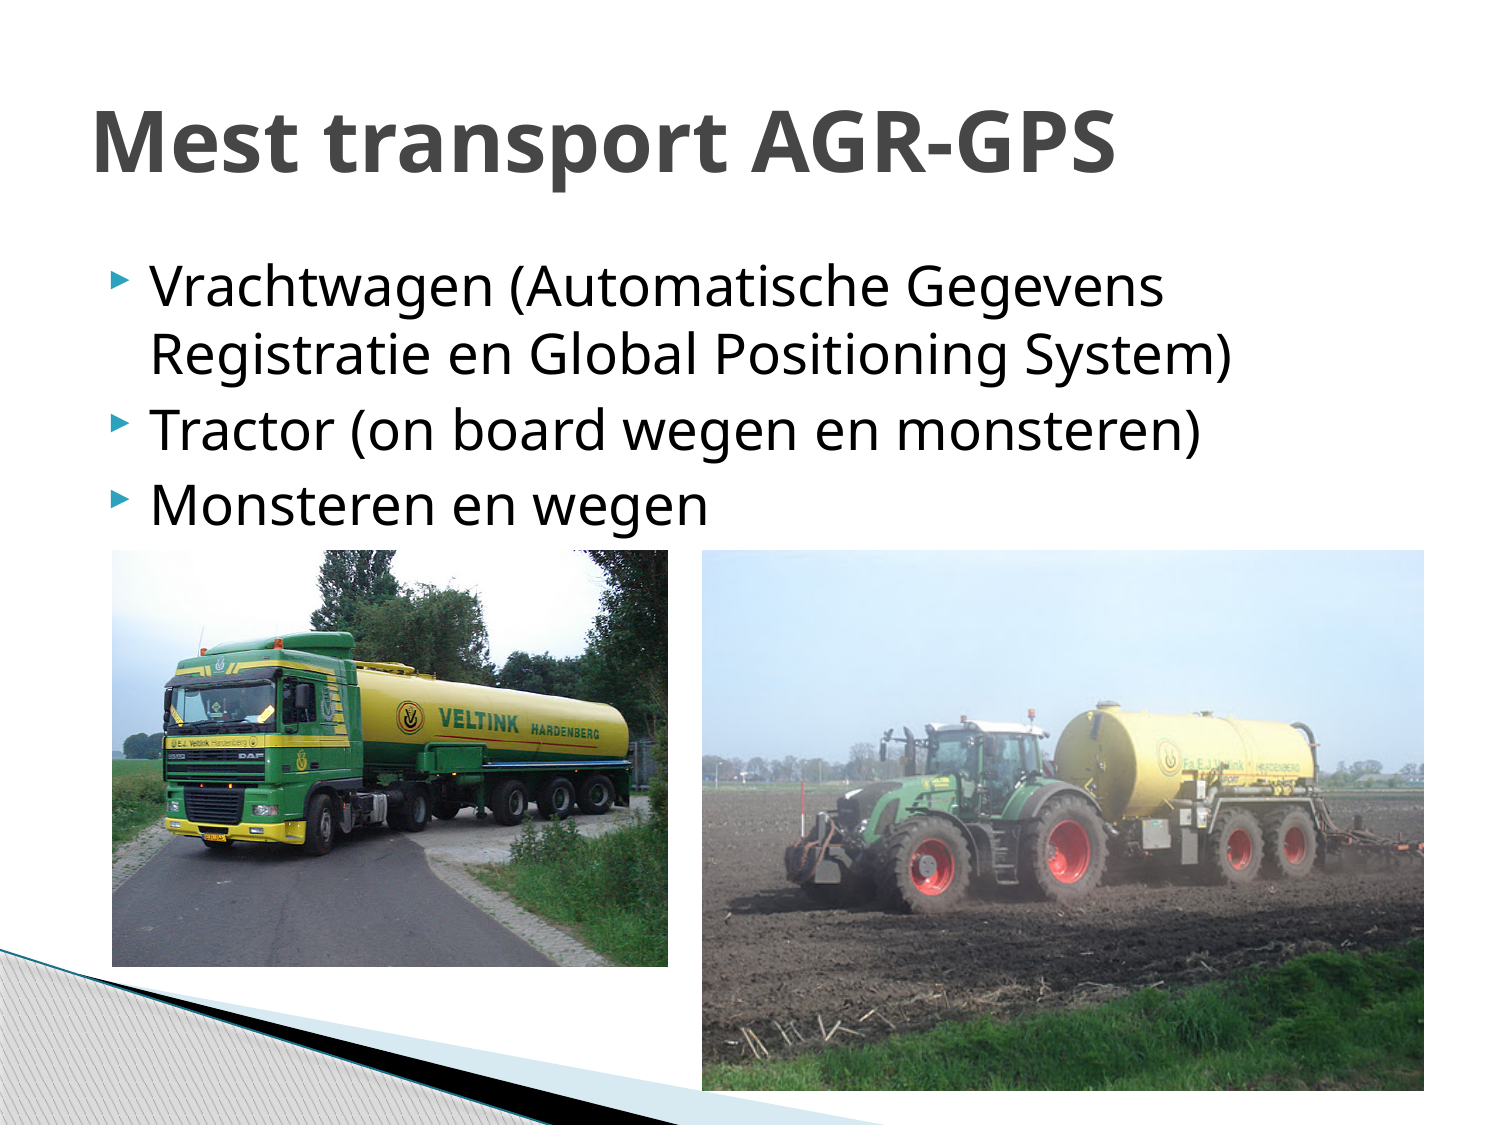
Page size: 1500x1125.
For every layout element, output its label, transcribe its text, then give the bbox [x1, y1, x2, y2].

title Mest transport AGR-GPS [75, 45, 1425, 233]
picture [702, 550, 1424, 1092]
picture [111, 550, 668, 968]
list Vrachtwagen (Automatische Gegevens Registratie en Global Positioning System) Tractor (on board wegen en monsteren) Monsteren en wegen [75, 243, 1425, 986]
